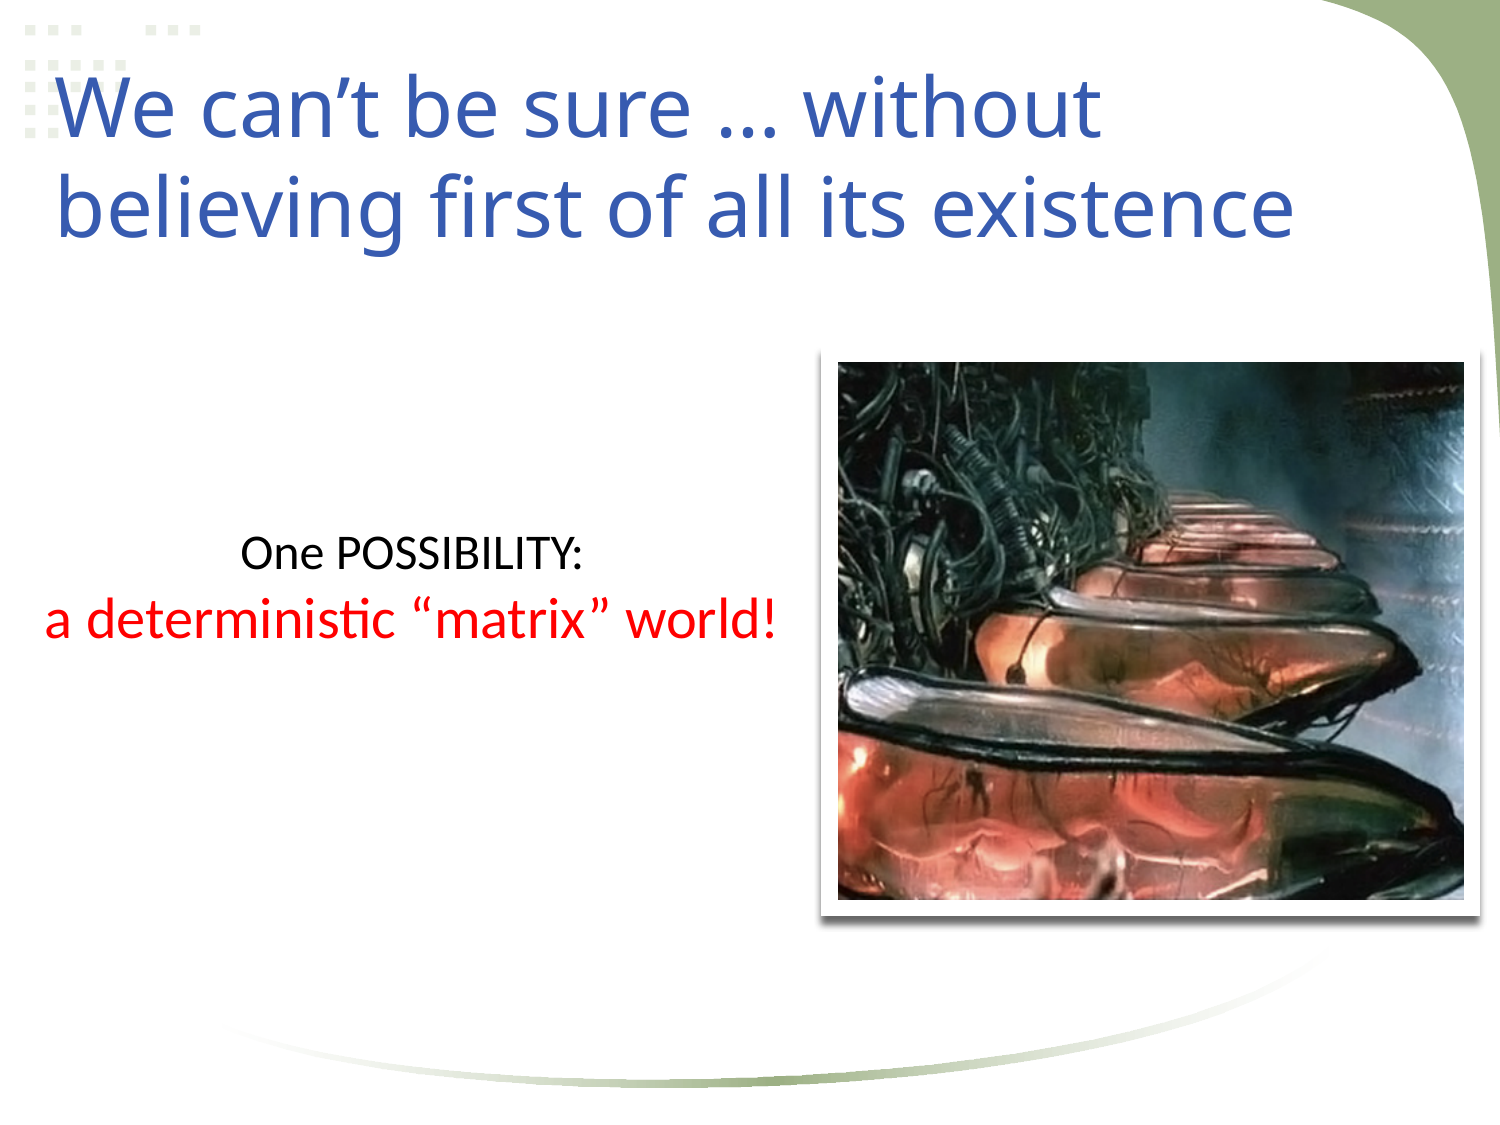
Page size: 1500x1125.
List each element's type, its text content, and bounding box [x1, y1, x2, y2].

text_box One POSSIBILITY: a deterministic “matrix” world! [29, 512, 796, 658]
text_box We can’t be sure … without believing first of all its existence [27, 47, 1416, 275]
picture [837, 362, 1464, 901]
